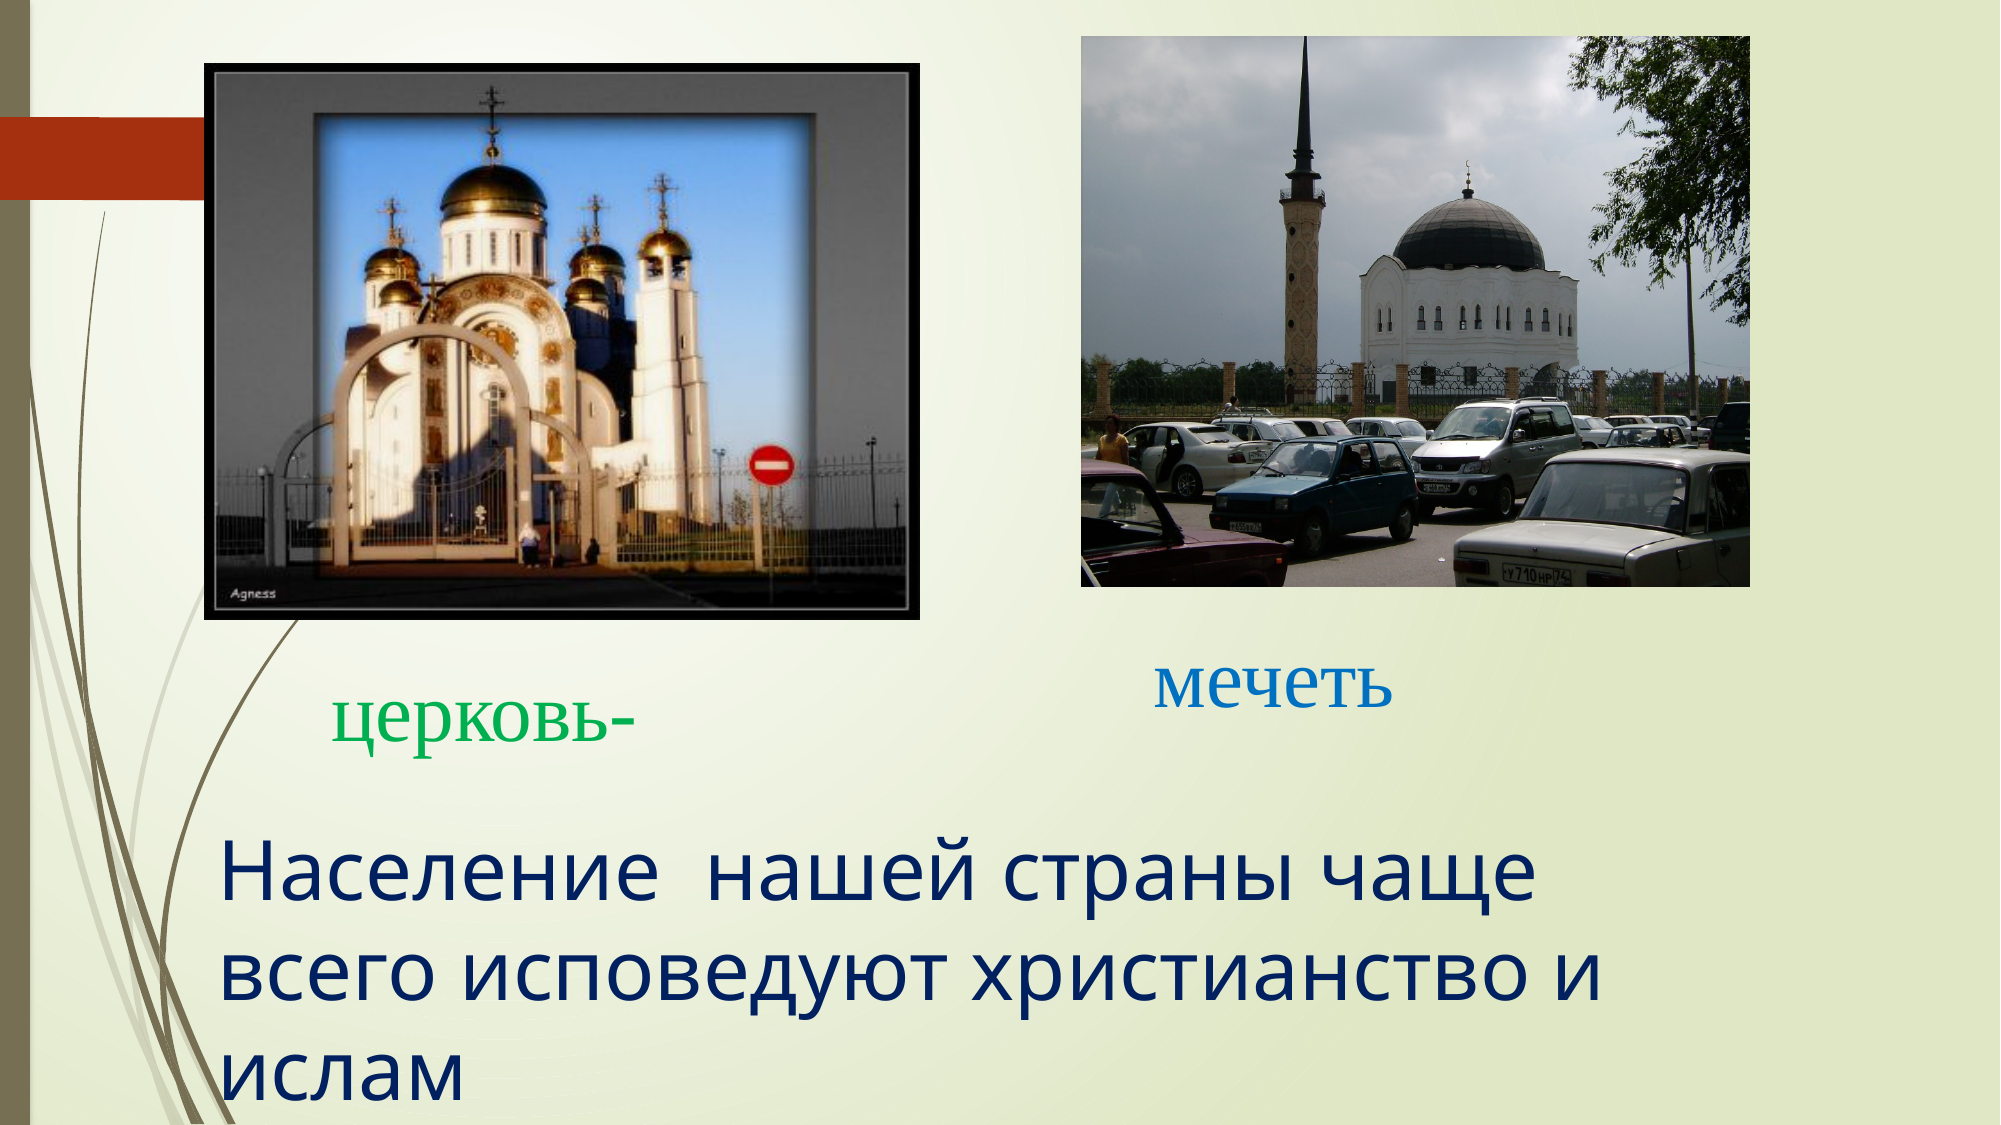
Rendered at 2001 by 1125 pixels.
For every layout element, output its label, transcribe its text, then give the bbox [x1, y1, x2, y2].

text_box церковь- [241, 650, 1719, 906]
text_box мечеть [1070, 562, 1750, 743]
text_box Население нашей страны чаще всего исповедуют христианство и ислам [202, 809, 1703, 1125]
picture [203, 63, 920, 620]
picture [1081, 35, 1751, 588]
